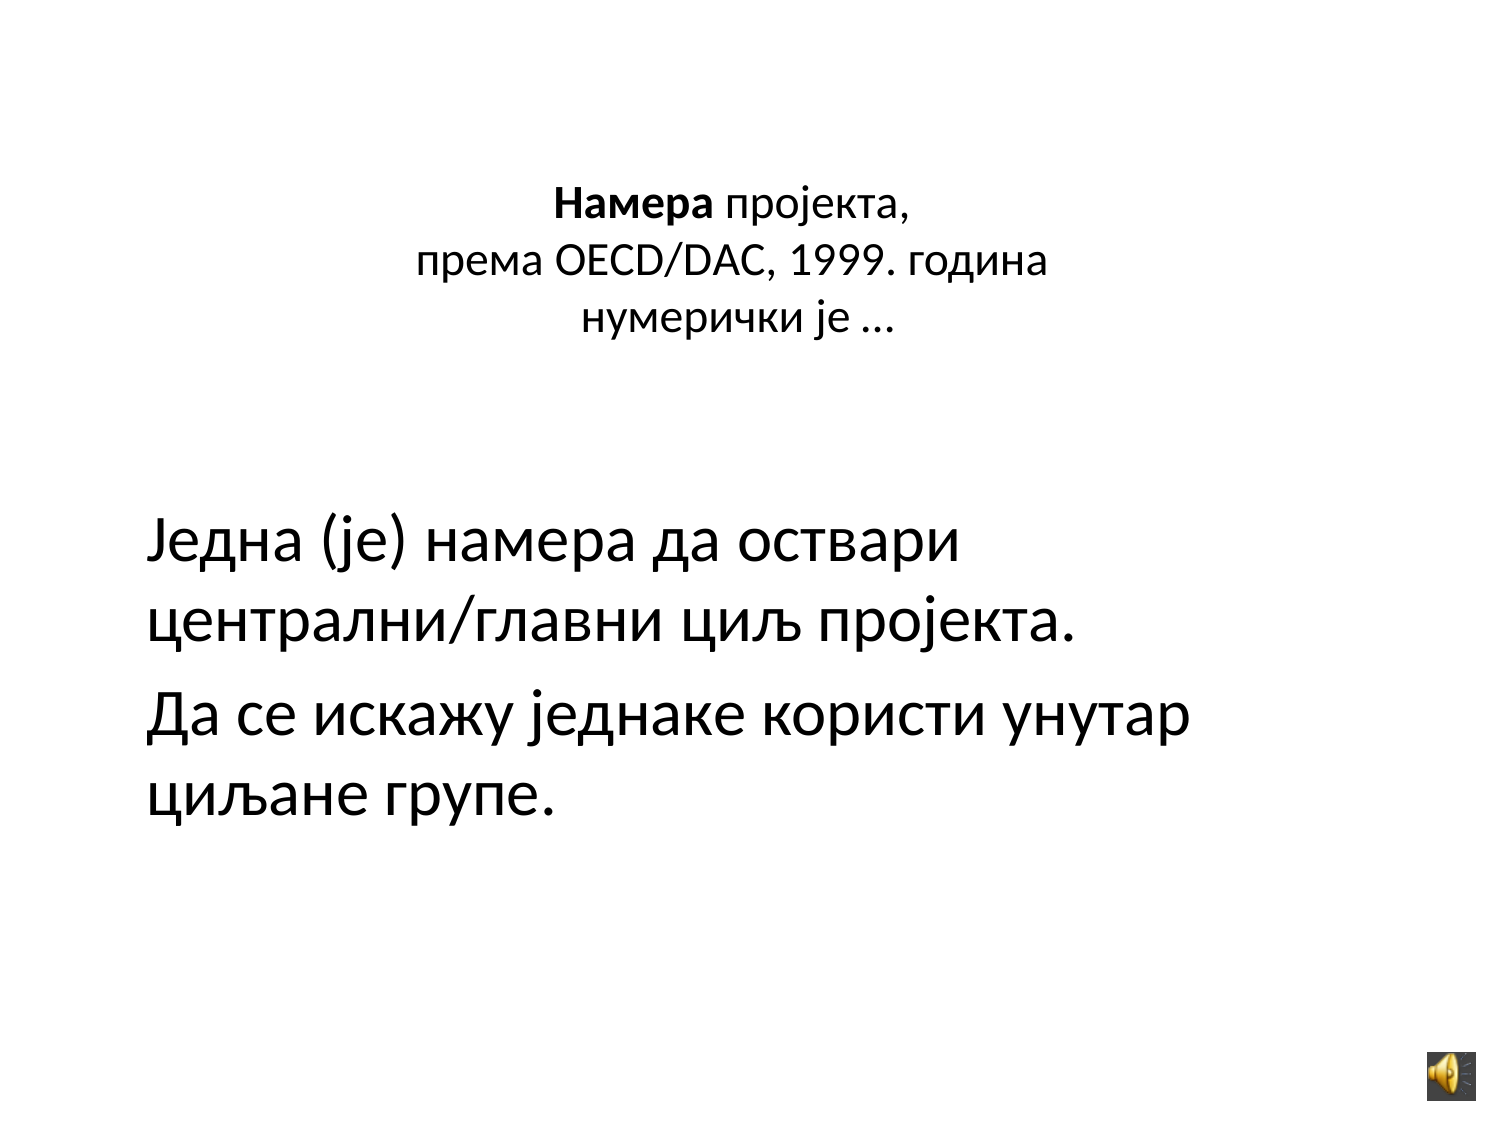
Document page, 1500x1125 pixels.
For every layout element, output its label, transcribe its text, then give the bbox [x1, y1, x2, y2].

title Намера пројекта, према ОЕCD/DАC, 1999. година нумерички је … [62, 162, 1413, 350]
list Једна (je) намера да оствари централни/главни циљ пројекта. Да се искажу једнаке користи унутар циљане групе. [75, 487, 1425, 1125]
picture [1426, 1051, 1477, 1102]
